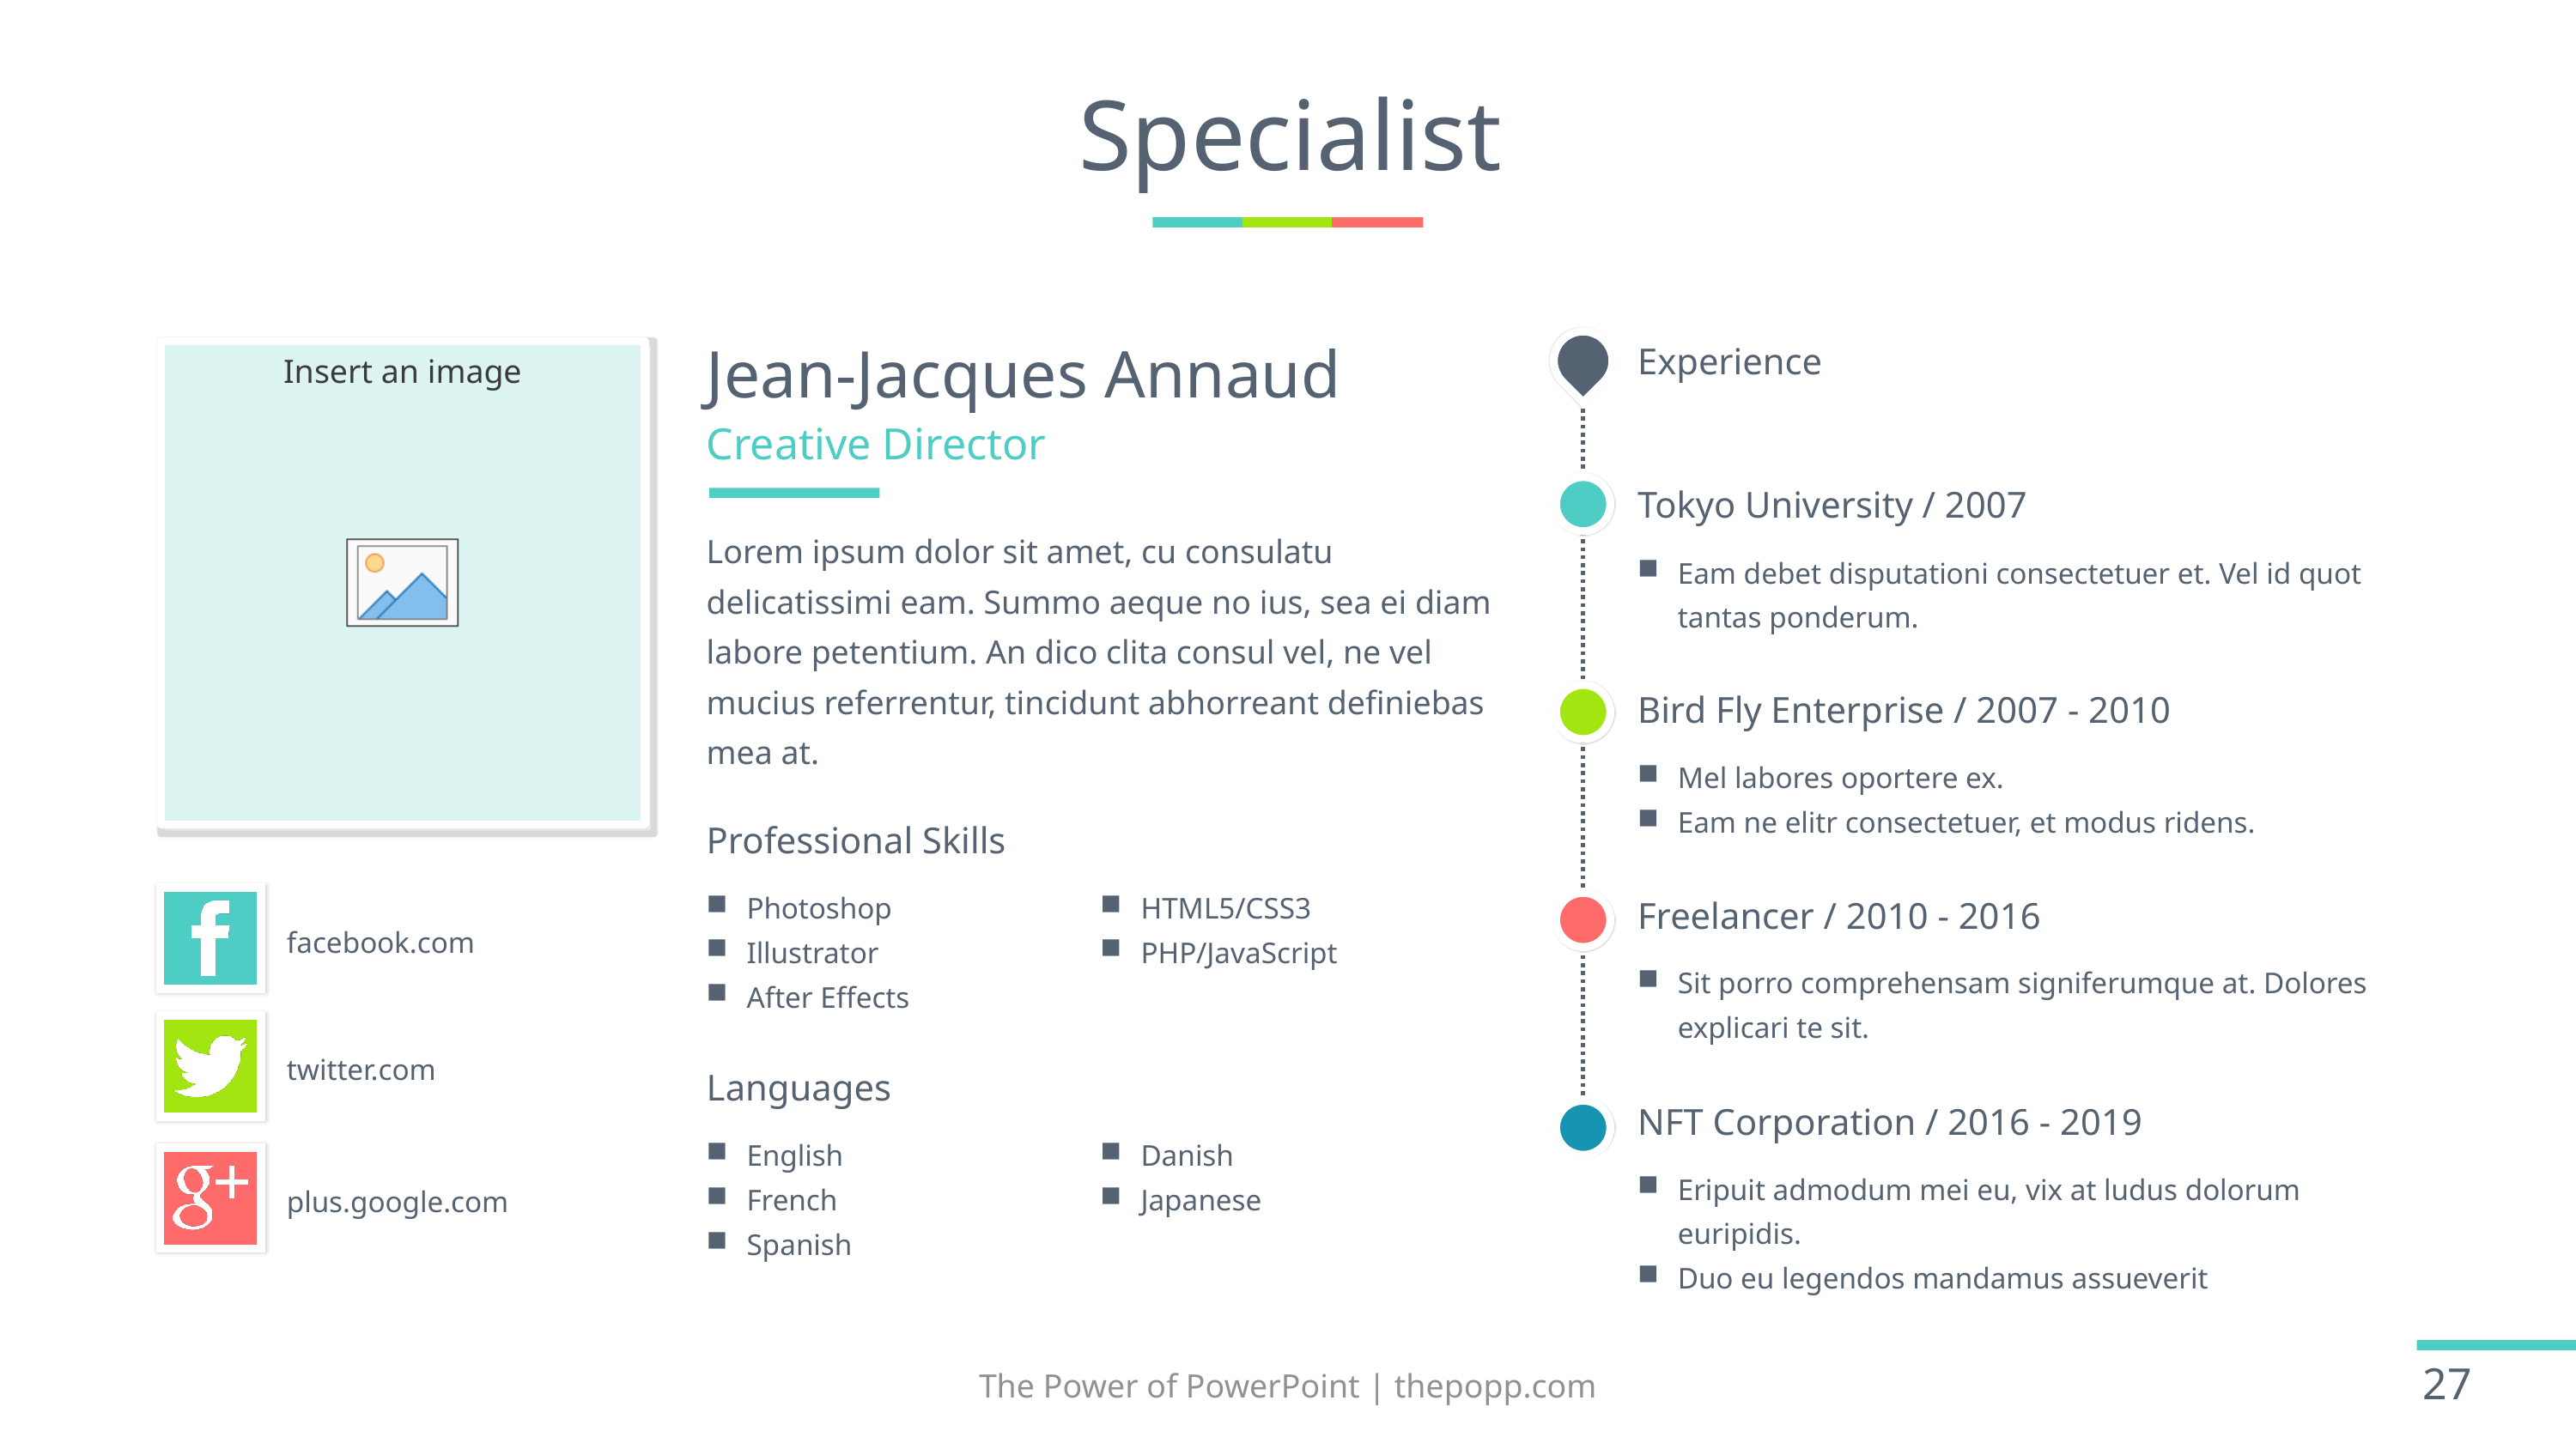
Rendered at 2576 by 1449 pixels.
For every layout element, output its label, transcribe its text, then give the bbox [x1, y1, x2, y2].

list Professional Skills [693, 805, 1508, 873]
list NFT Corporation / 2016 - 2019 [1625, 1086, 2419, 1155]
list Eripuit admodum mei eu, vix at ludus dolorum euripidis. Duo eu legendos mandamus assueverit [1625, 1155, 2419, 1278]
list plus.google.com [274, 1156, 641, 1236]
list Photoshop Illustrator After Effects HTML5/CSS3 PHP/JavaScript [693, 873, 1508, 1035]
list Mel labores oportere ex. Eam ne elitr consectetuer, et modus ridens. [1625, 743, 2419, 867]
picture [164, 344, 641, 821]
list Languages [693, 1052, 1508, 1121]
list Bird Fly Enterprise / 2007 - 2010 [1625, 675, 2419, 743]
list Sit porro comprehensam signiferumque at. Dolores explicari te sit. [1625, 949, 2419, 1072]
list Creative Director [693, 399, 1509, 486]
list Eam debet disputationi consectetuer et. Vel id quot tantas ponderum. [1625, 538, 2419, 662]
slide_number 27 [2409, 1351, 2576, 1421]
picture [173, 1028, 248, 1104]
list Lorem ipsum dolor sit amet, cu consulatu delicatissimi eam. Summo aeque no ius, sea ei diam labore petentium. An dico clita consul vel, ne vel mucius referrentur, tincidunt abhorreant definiebas mea at. [693, 513, 1509, 780]
picture [173, 900, 248, 976]
footer The Power of PowerPoint | thepopp.com [853, 1349, 1723, 1427]
list twitter.com [274, 1024, 641, 1104]
list Freelancer / 2010 - 2016 [1625, 880, 2419, 949]
title Specialist [69, 49, 2512, 230]
list Tokyo University / 2007 [1625, 470, 2419, 538]
list Experience [1625, 326, 2419, 396]
list English French Spanish Danish Japanese [693, 1121, 1508, 1283]
list facebook.com [274, 896, 641, 976]
list Jean-Jacques Annaud [693, 318, 1509, 399]
picture [173, 1161, 248, 1236]
